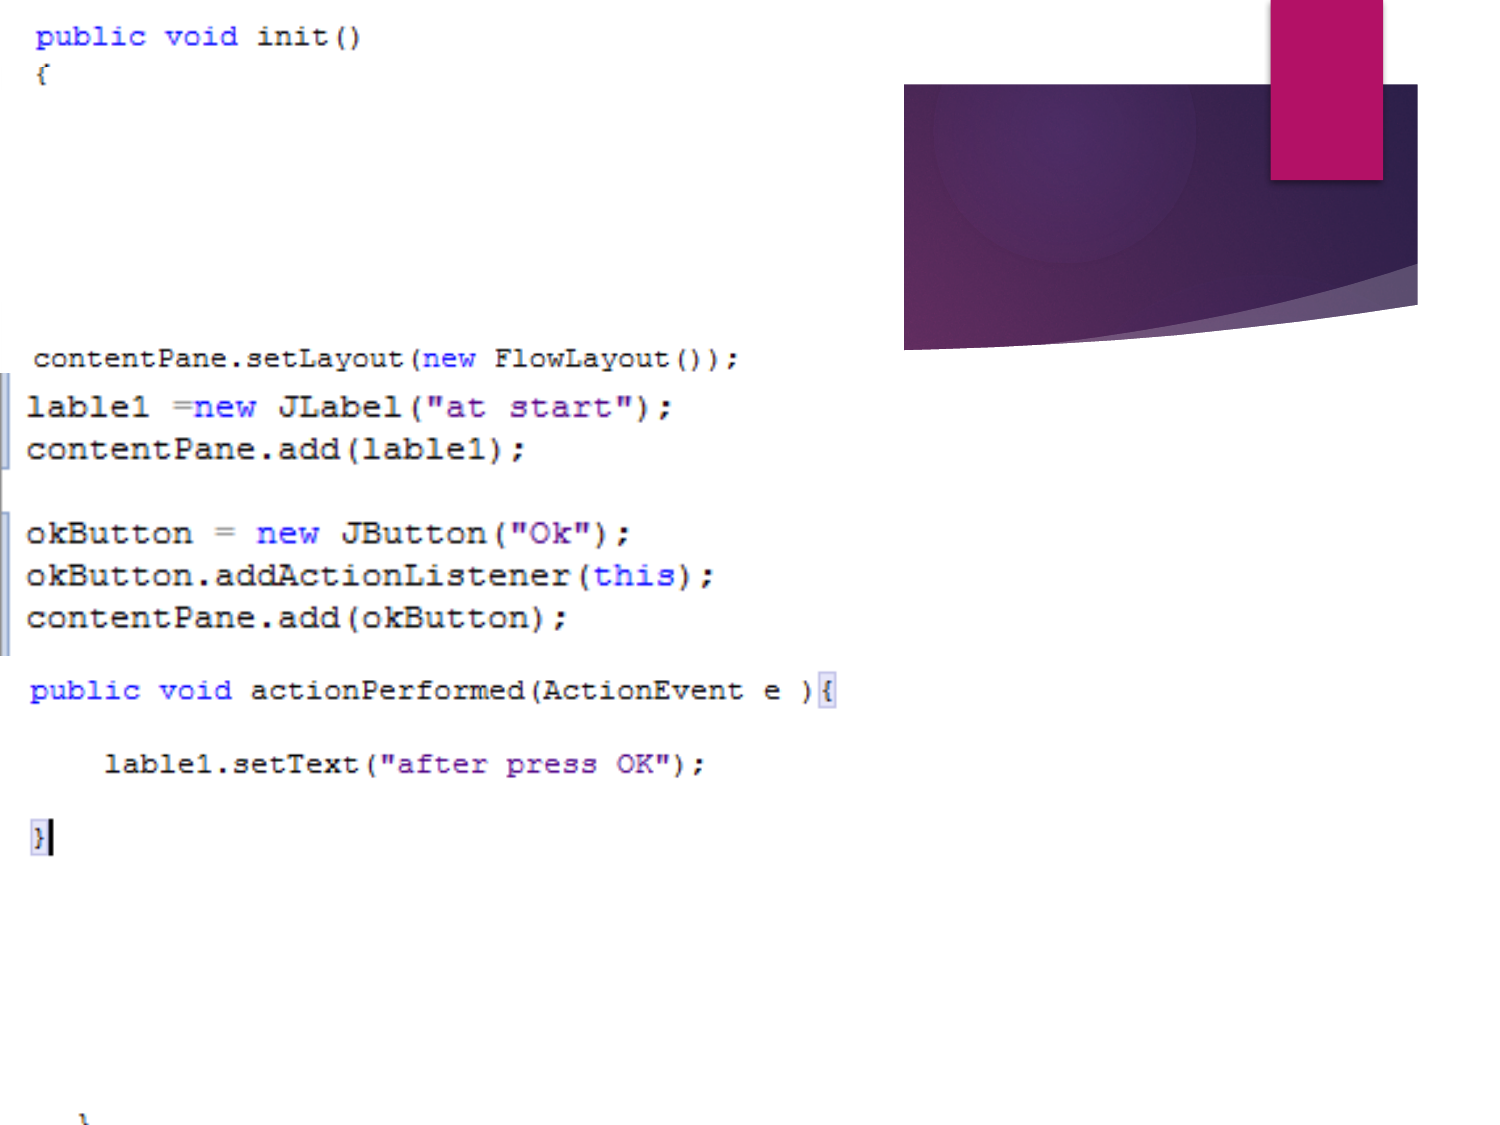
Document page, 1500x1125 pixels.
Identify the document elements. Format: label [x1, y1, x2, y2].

picture [0, 0, 1034, 1125]
